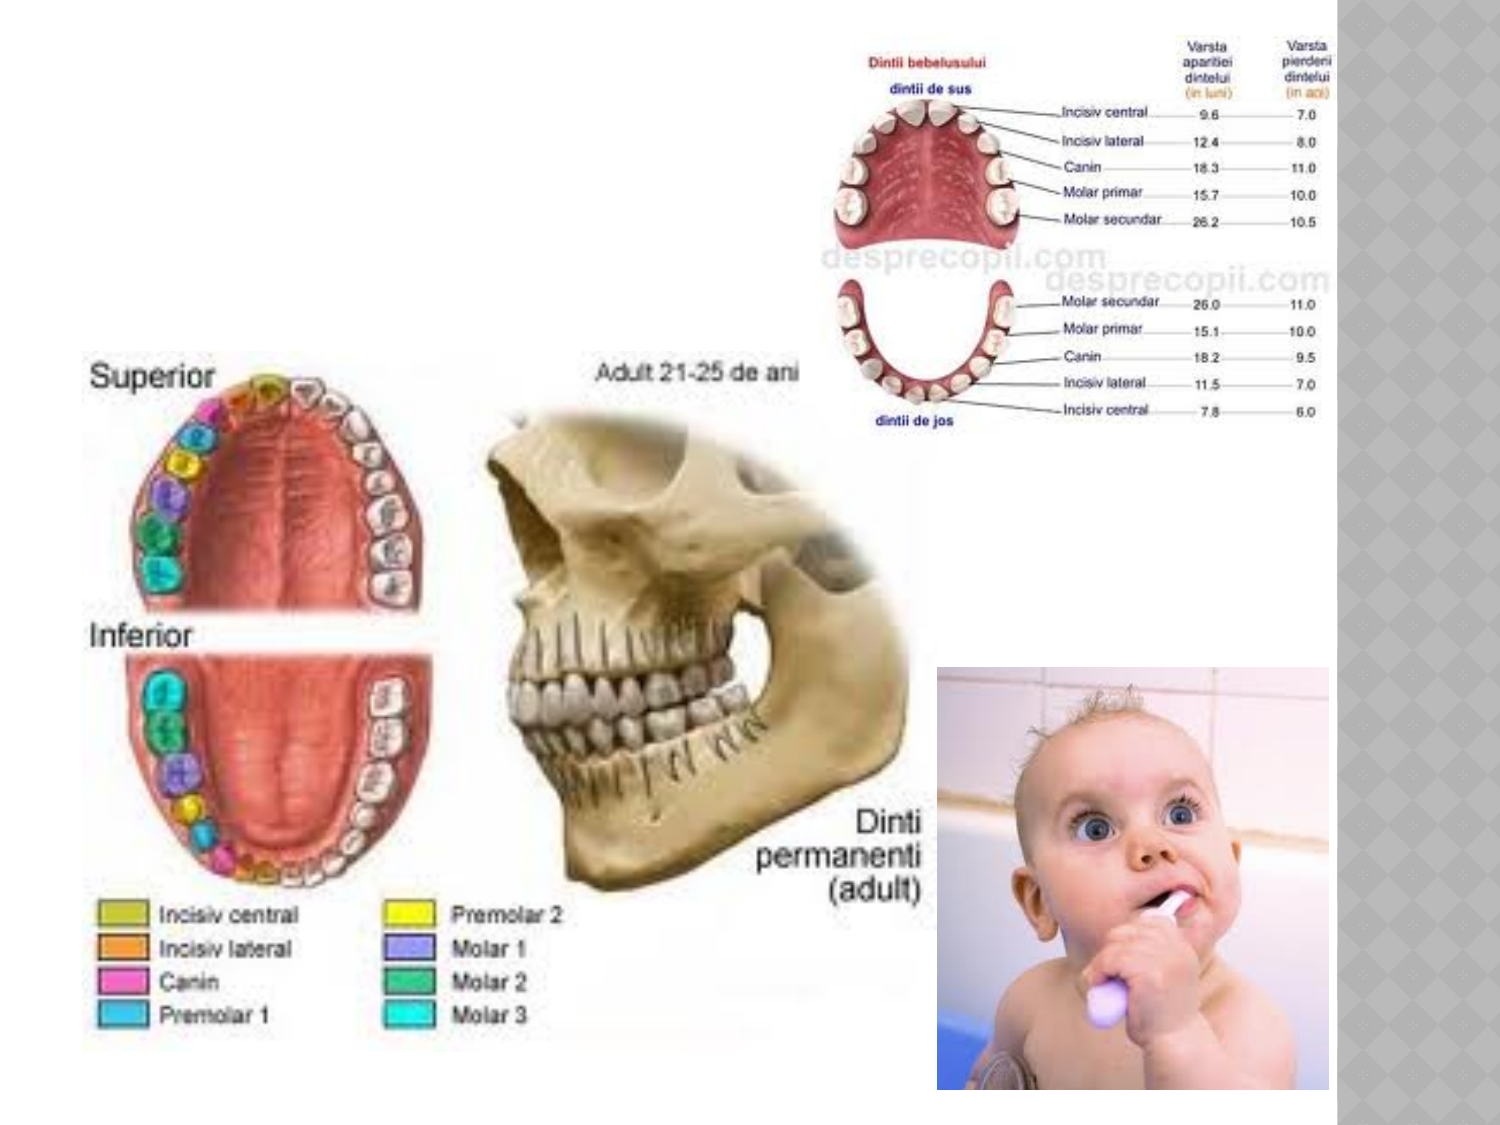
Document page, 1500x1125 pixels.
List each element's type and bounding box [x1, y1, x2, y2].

picture [819, 34, 1337, 436]
list [81, 351, 938, 1053]
picture [937, 667, 1330, 1091]
